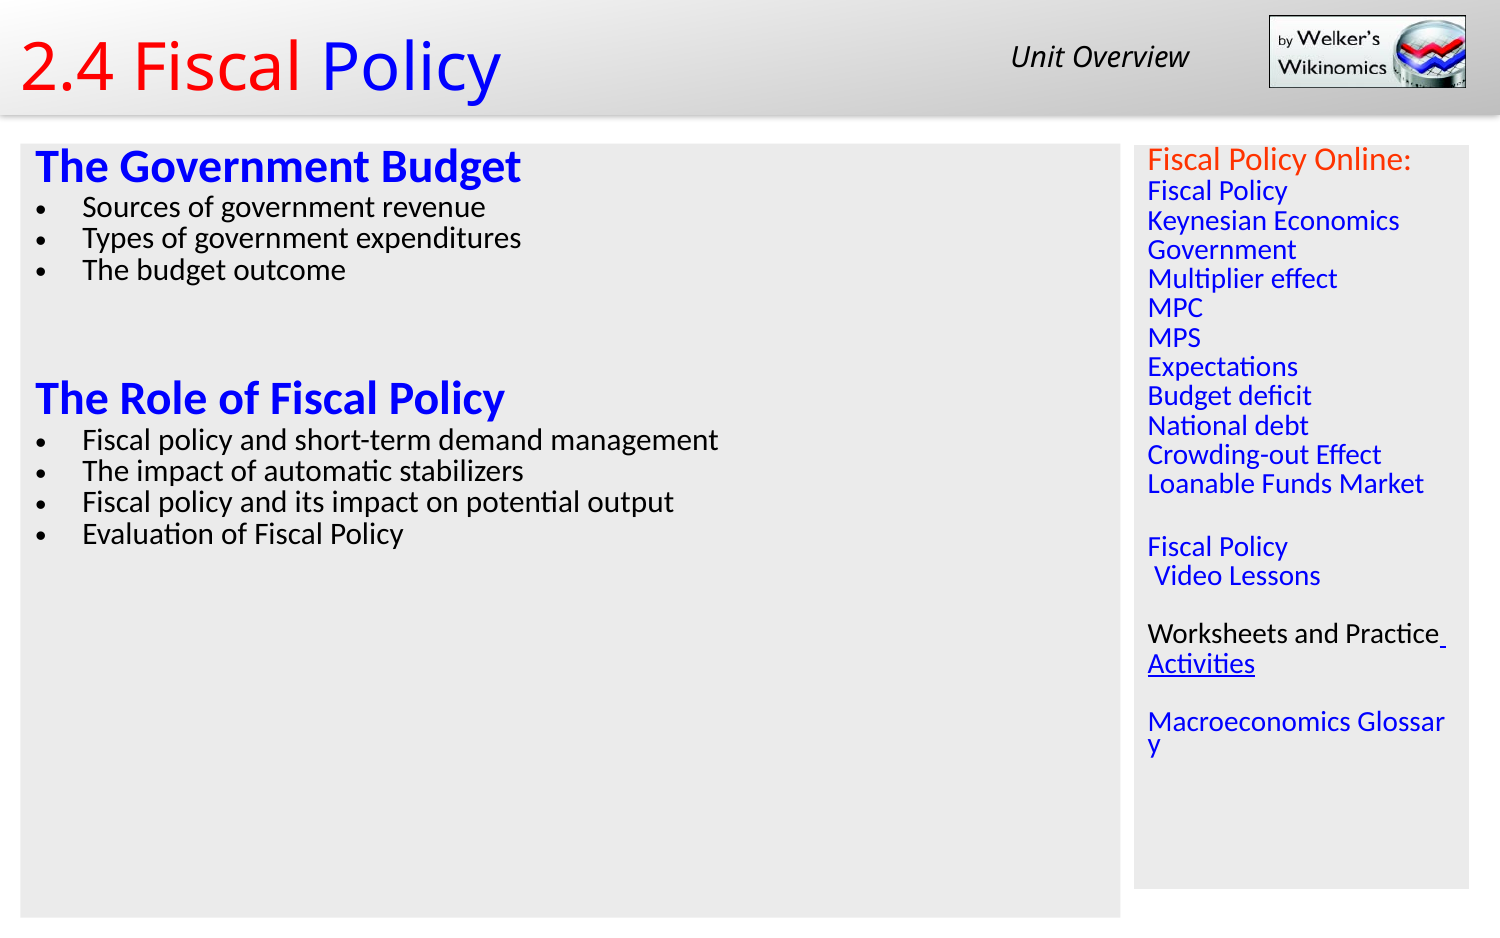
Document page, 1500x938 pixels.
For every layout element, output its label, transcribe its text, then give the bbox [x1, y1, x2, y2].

table_header Fiscal Policy Online: Fiscal Policy Keynesian Economics Government Multiplier effect MPC MPS Expectations Budget deficit National debt Crowding-out Effect Loanable Funds Market Fiscal Policy Video Lessons Worksheets and Practice Activities Macroeconomics Glossary [1134, 145, 1469, 889]
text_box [0, 0, 1500, 115]
table_header The Government Budget Sources of government revenue Types of government expenditures The budget outcome [20, 144, 1120, 376]
table_cell The Role of Fiscal Policy Fiscal policy and short-term demand management The impact of automatic stabilizers Fiscal policy and its impact on potential output Evaluation of Fiscal Policy [20, 376, 1120, 918]
